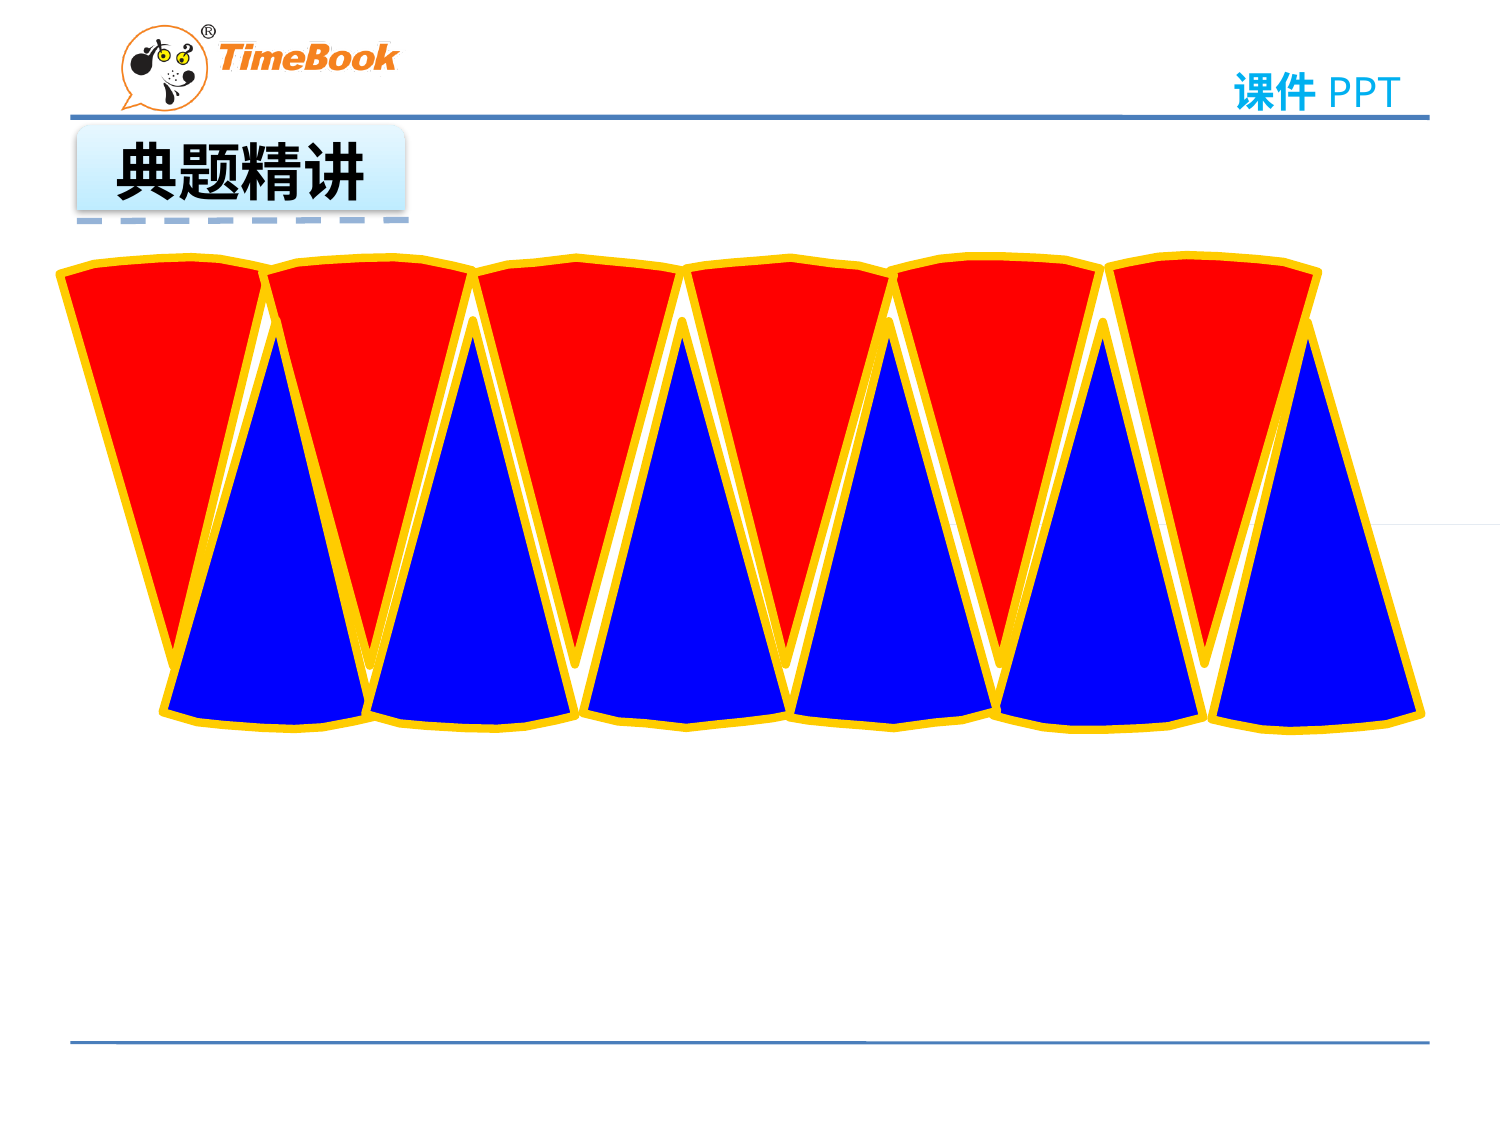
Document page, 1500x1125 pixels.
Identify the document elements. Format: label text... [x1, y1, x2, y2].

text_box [112, 235, 1266, 647]
picture [118, 22, 408, 113]
text_box 典题精讲 [76, 124, 406, 212]
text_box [215, 339, 1369, 751]
